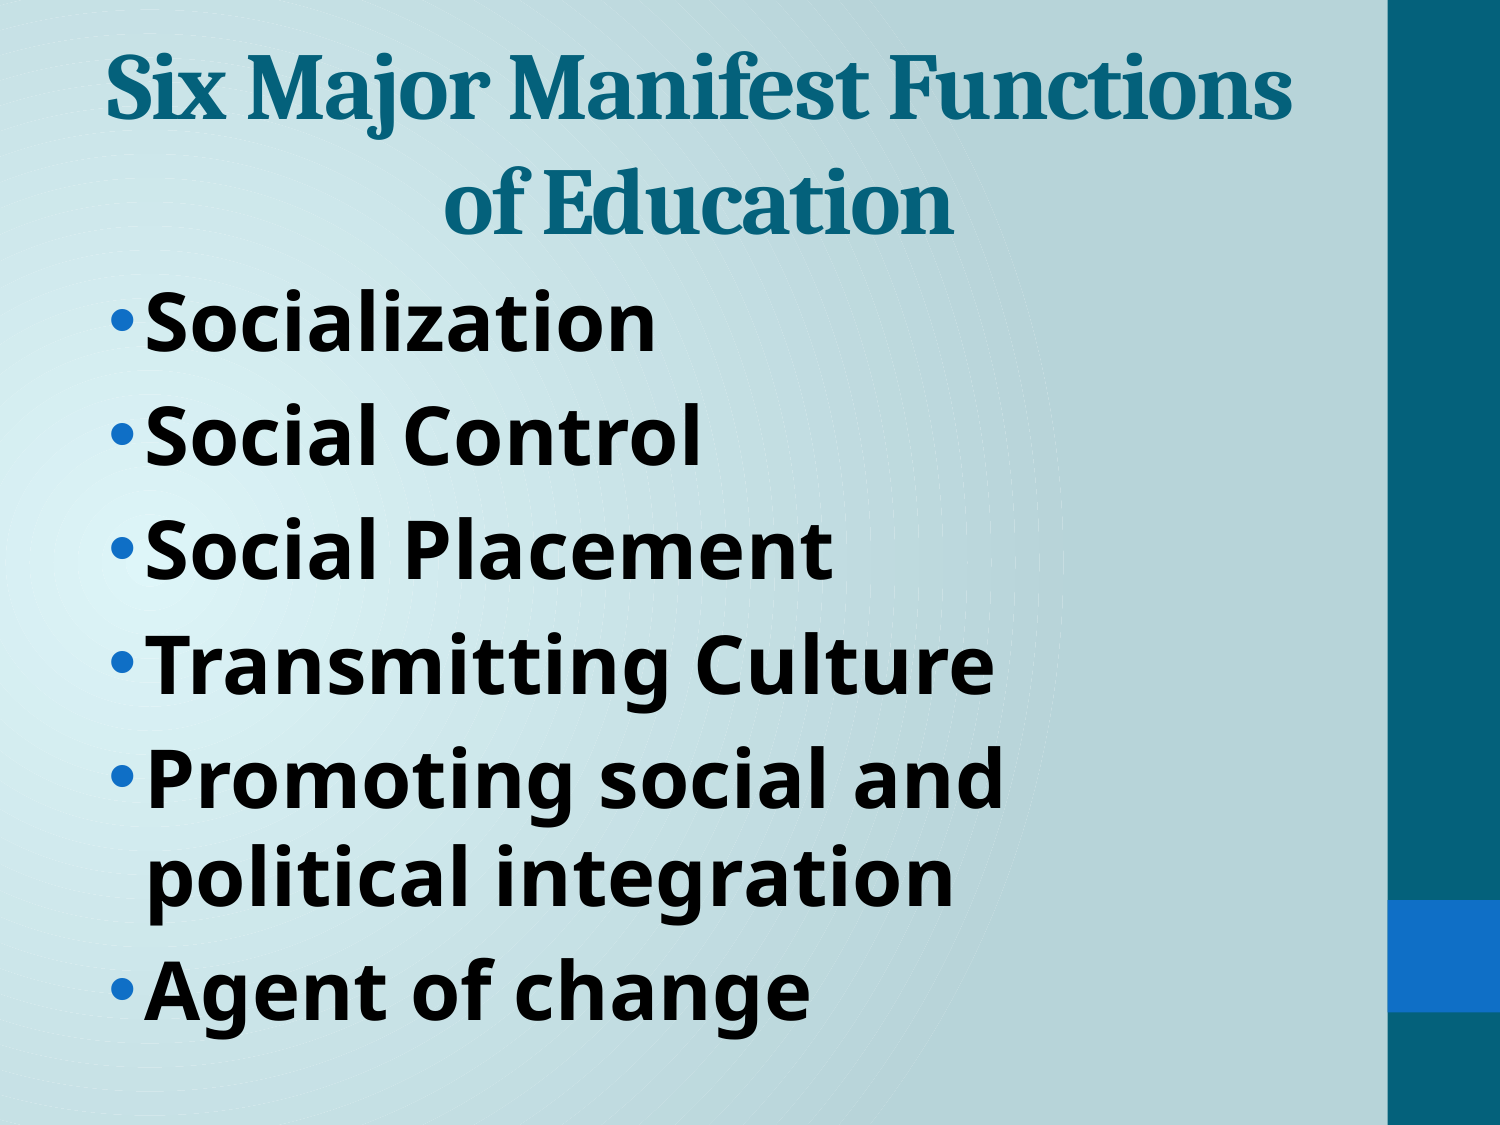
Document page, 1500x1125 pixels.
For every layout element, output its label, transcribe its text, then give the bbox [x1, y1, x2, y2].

title Six Major Manifest Functions of Education [75, 45, 1325, 233]
list Socialization Social Control Social Placement Transmitting Culture Promoting social and political integration Agent of change [75, 262, 1325, 1050]
